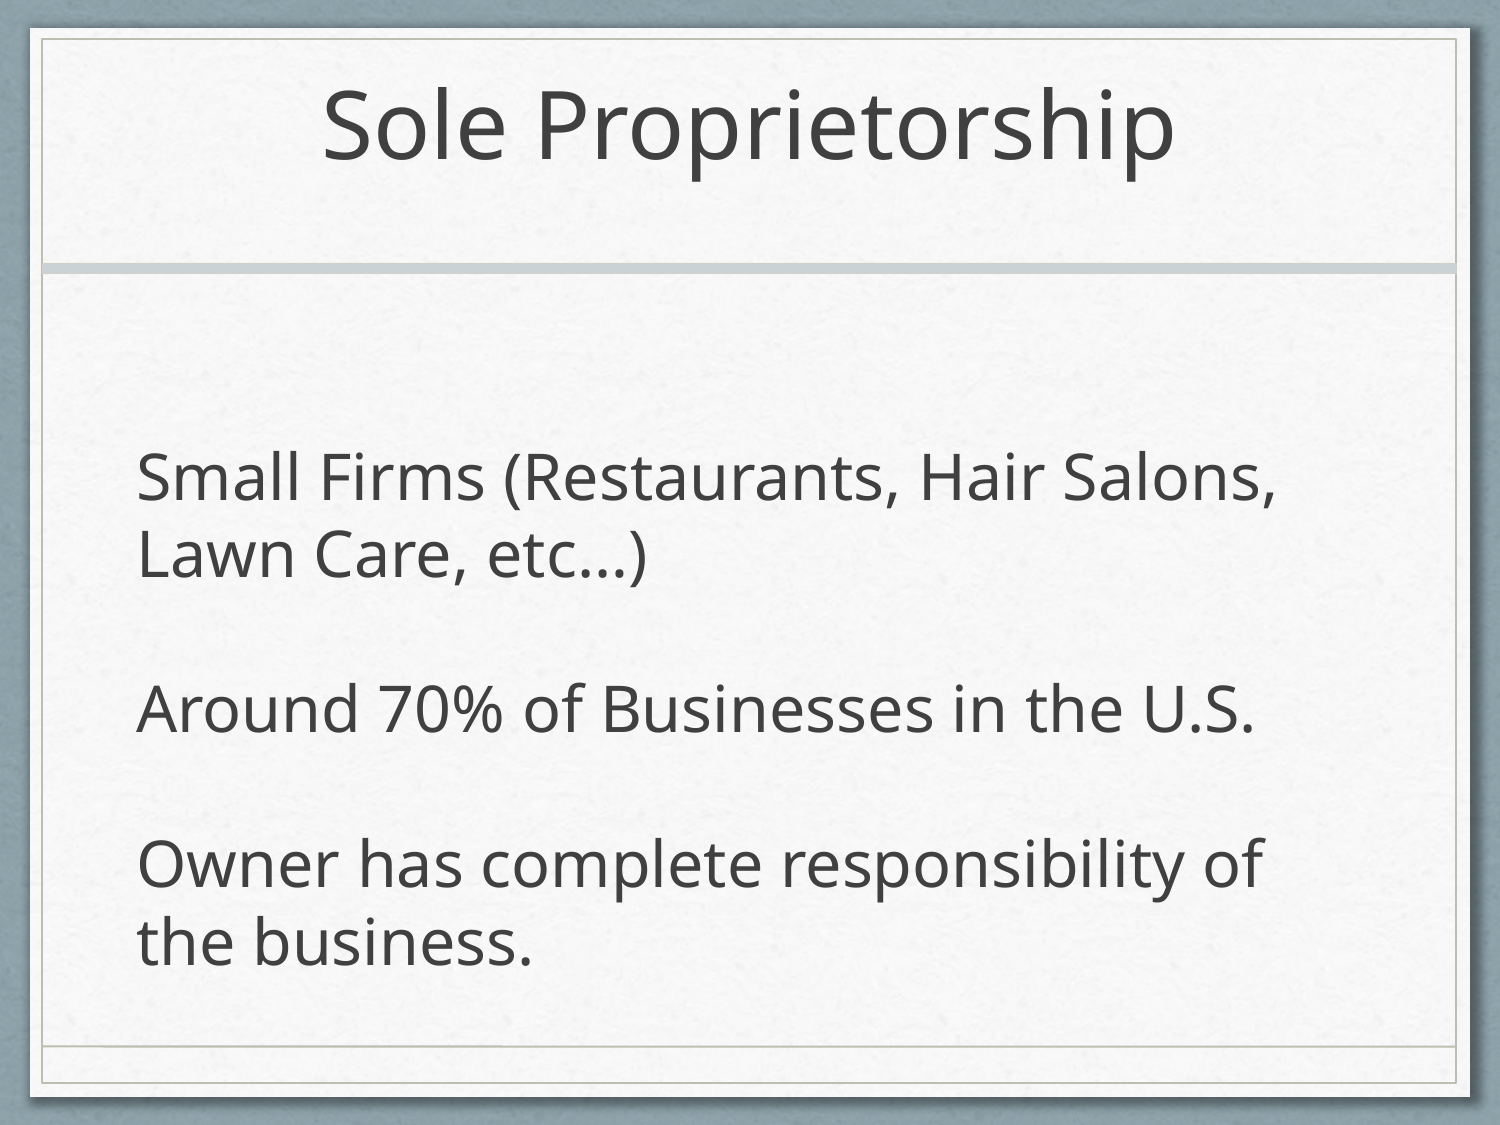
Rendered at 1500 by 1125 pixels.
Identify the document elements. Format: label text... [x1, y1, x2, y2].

picture [30, 28, 1470, 1097]
title Sole Proprietorship [75, 56, 1425, 187]
list Small Firms (Restaurants, Hair Salons, Lawn Care, etc…) Around 70% of Businesses in the U.S. Owner has complete responsibility of the business. [121, 427, 1379, 1065]
